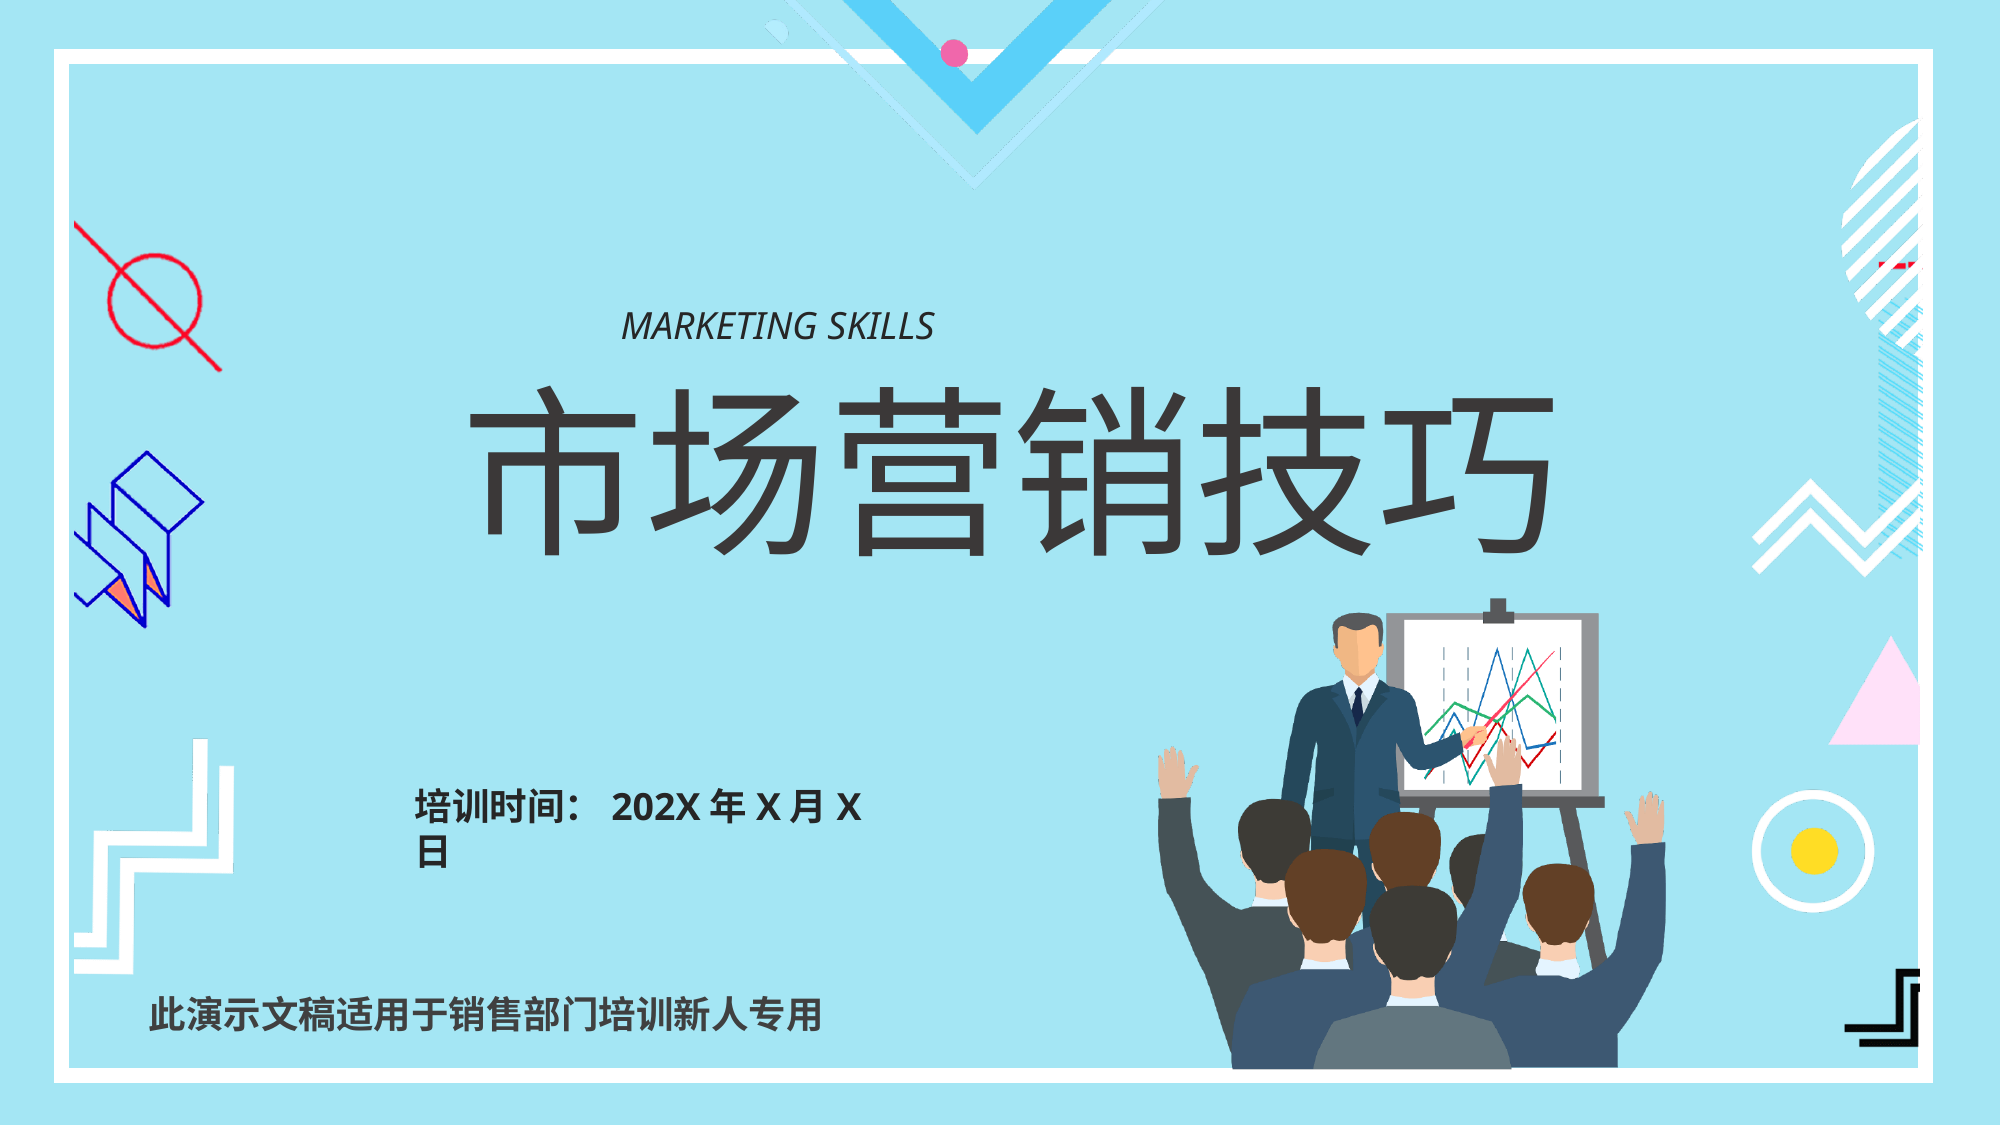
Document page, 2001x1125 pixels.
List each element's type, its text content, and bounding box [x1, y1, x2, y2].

text_box MARKETING SKILLS [605, 294, 1382, 355]
picture [1704, 116, 2000, 1076]
picture [1141, 587, 1670, 1102]
picture [752, 0, 1248, 234]
text_box 市场营销技巧 [446, 350, 1744, 586]
picture [74, 0, 387, 1032]
text_box 培训时间：202X年X月X日 [399, 775, 909, 881]
text_box 此演示文稿适用于销售部门培训新人专用 [133, 983, 1082, 1044]
text_box [60, 55, 1927, 1077]
